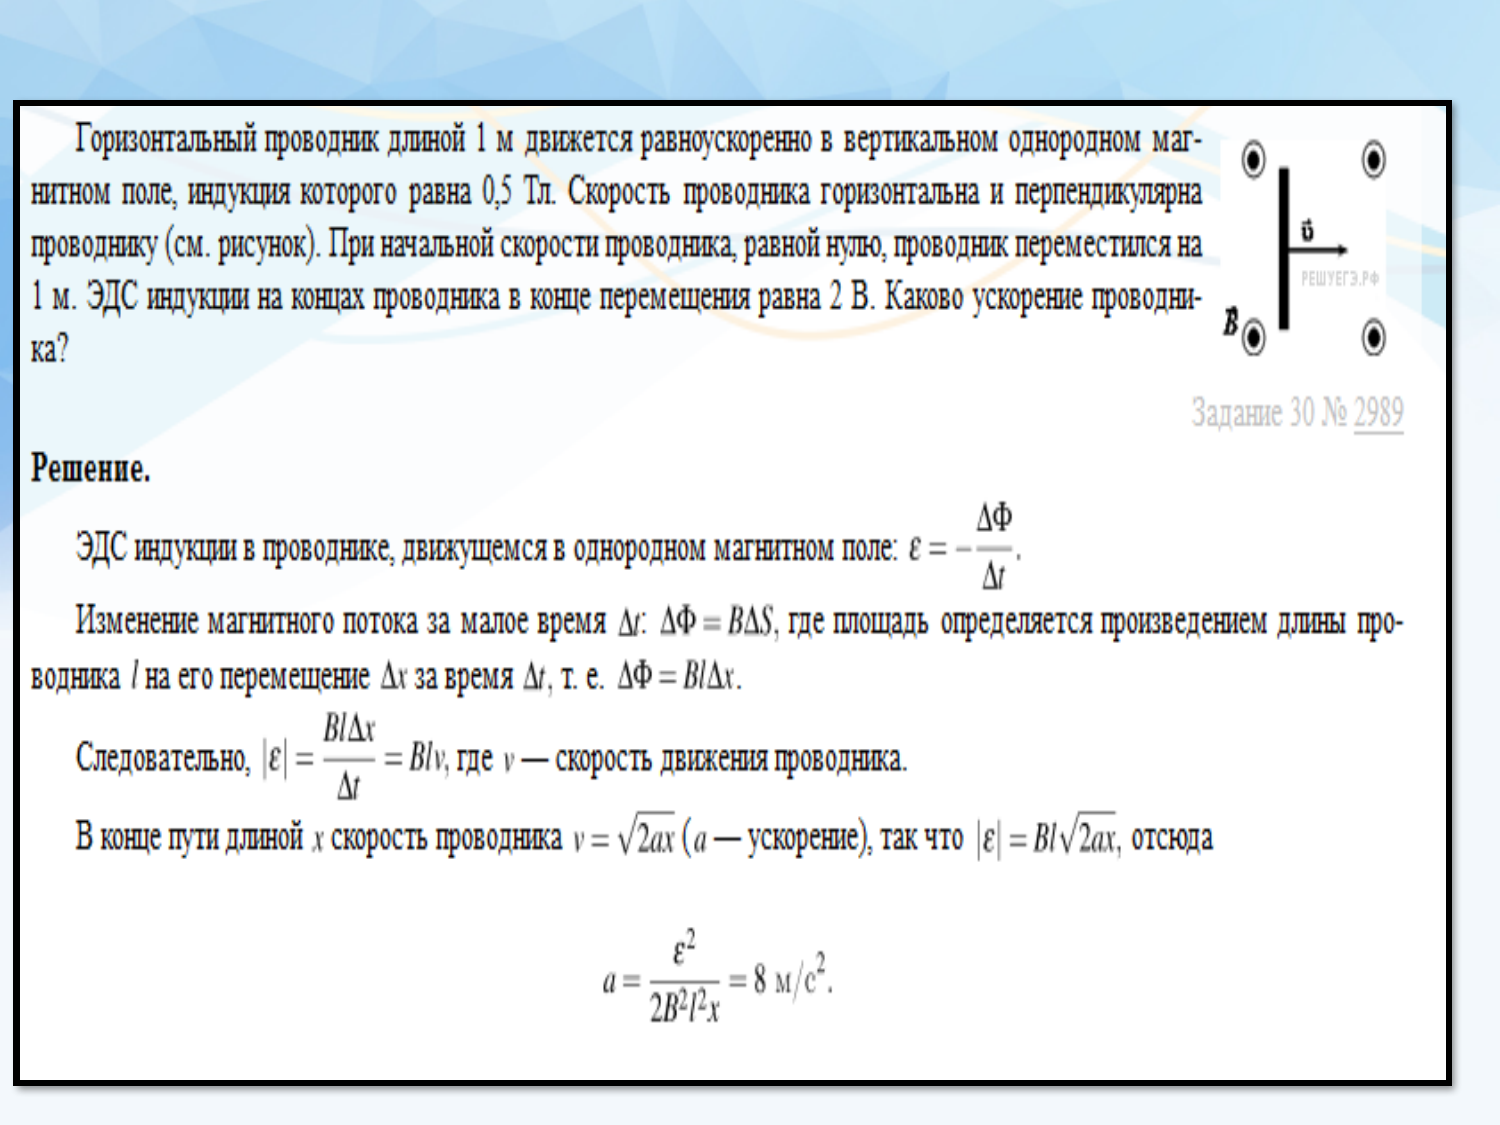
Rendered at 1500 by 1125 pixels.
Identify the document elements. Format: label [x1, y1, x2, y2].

picture [0, 0, 1500, 1125]
list [19, 105, 1446, 1080]
